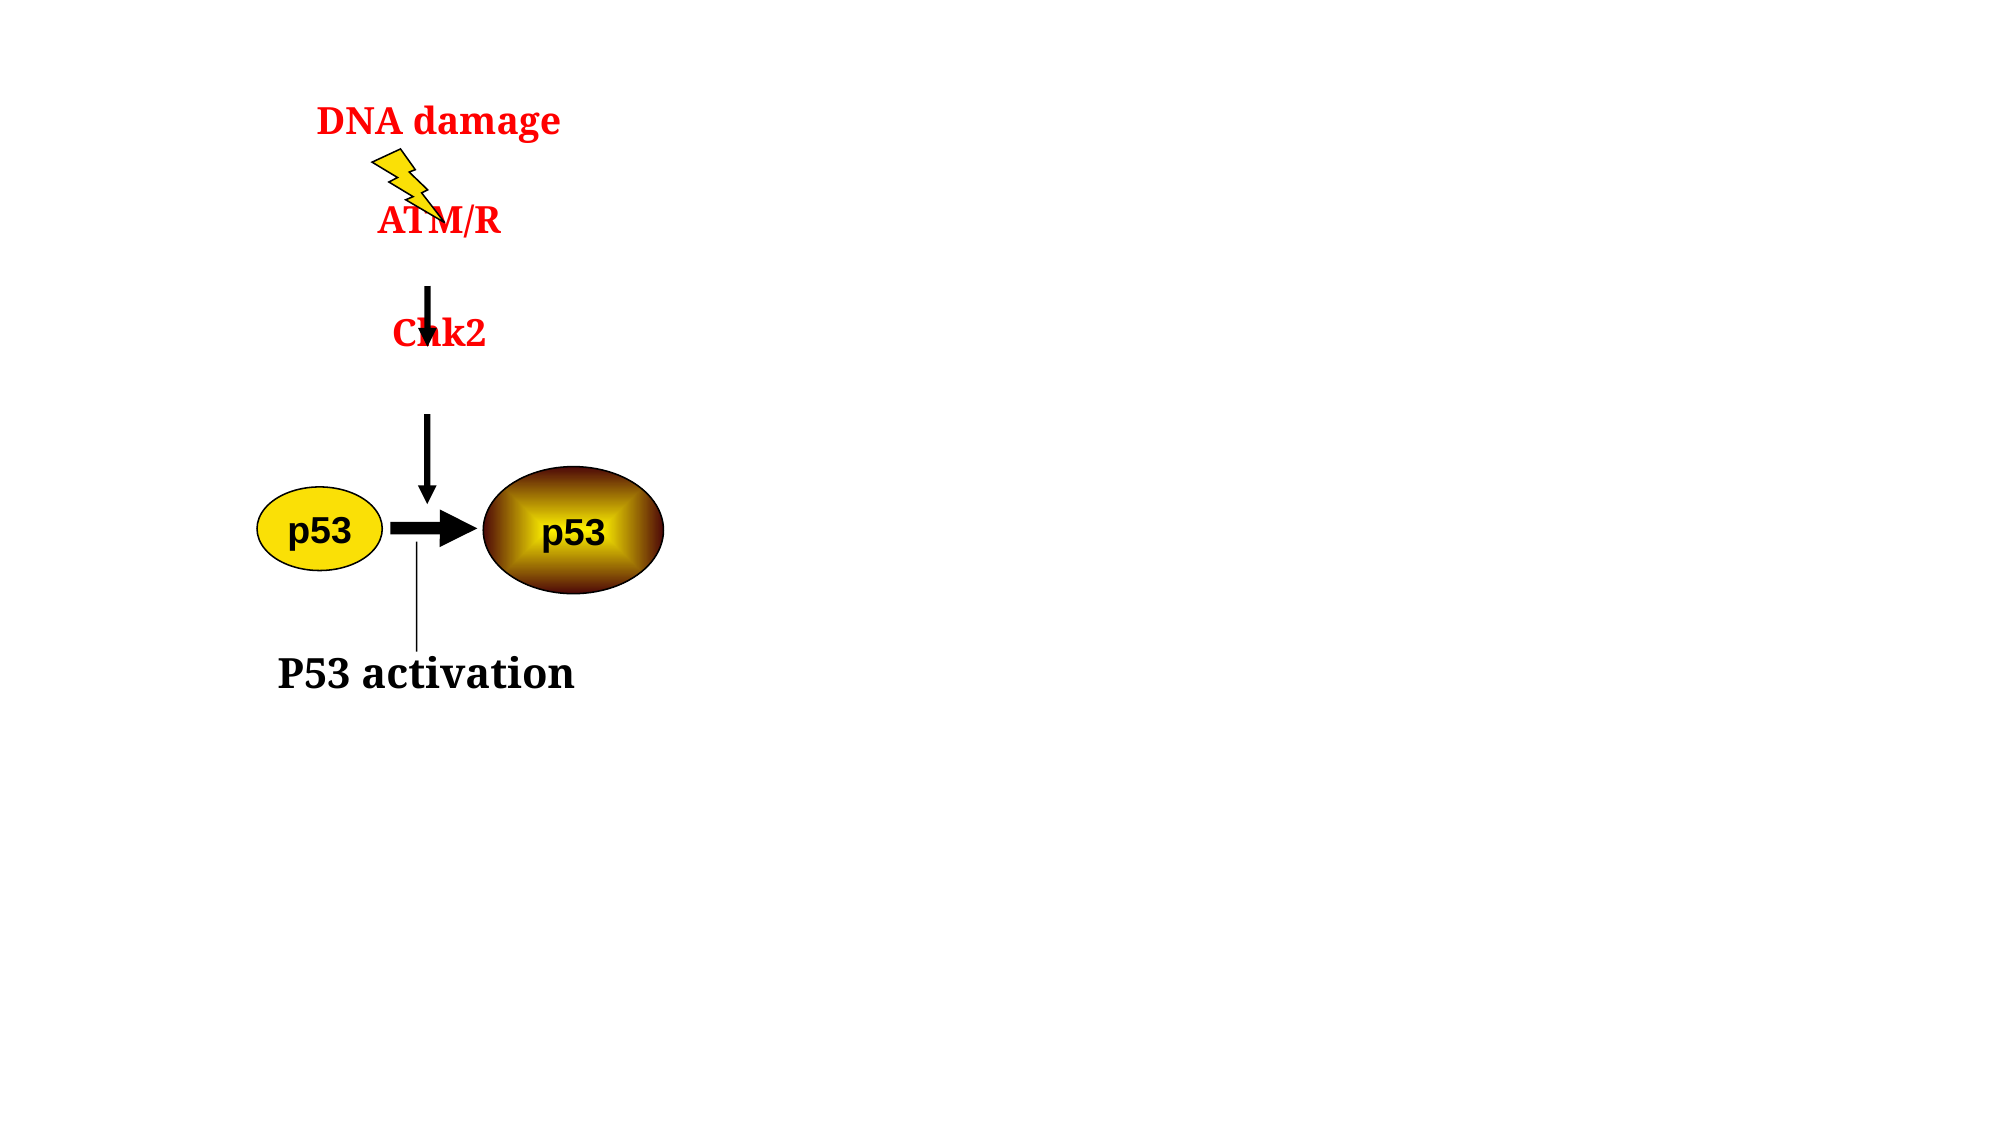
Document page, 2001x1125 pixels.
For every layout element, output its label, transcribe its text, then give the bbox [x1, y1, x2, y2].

text_box [390, 522, 478, 535]
text_box p53 [483, 466, 664, 594]
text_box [305, 89, 573, 505]
text_box P53 activation [262, 639, 591, 705]
text_box p53 [257, 488, 383, 571]
